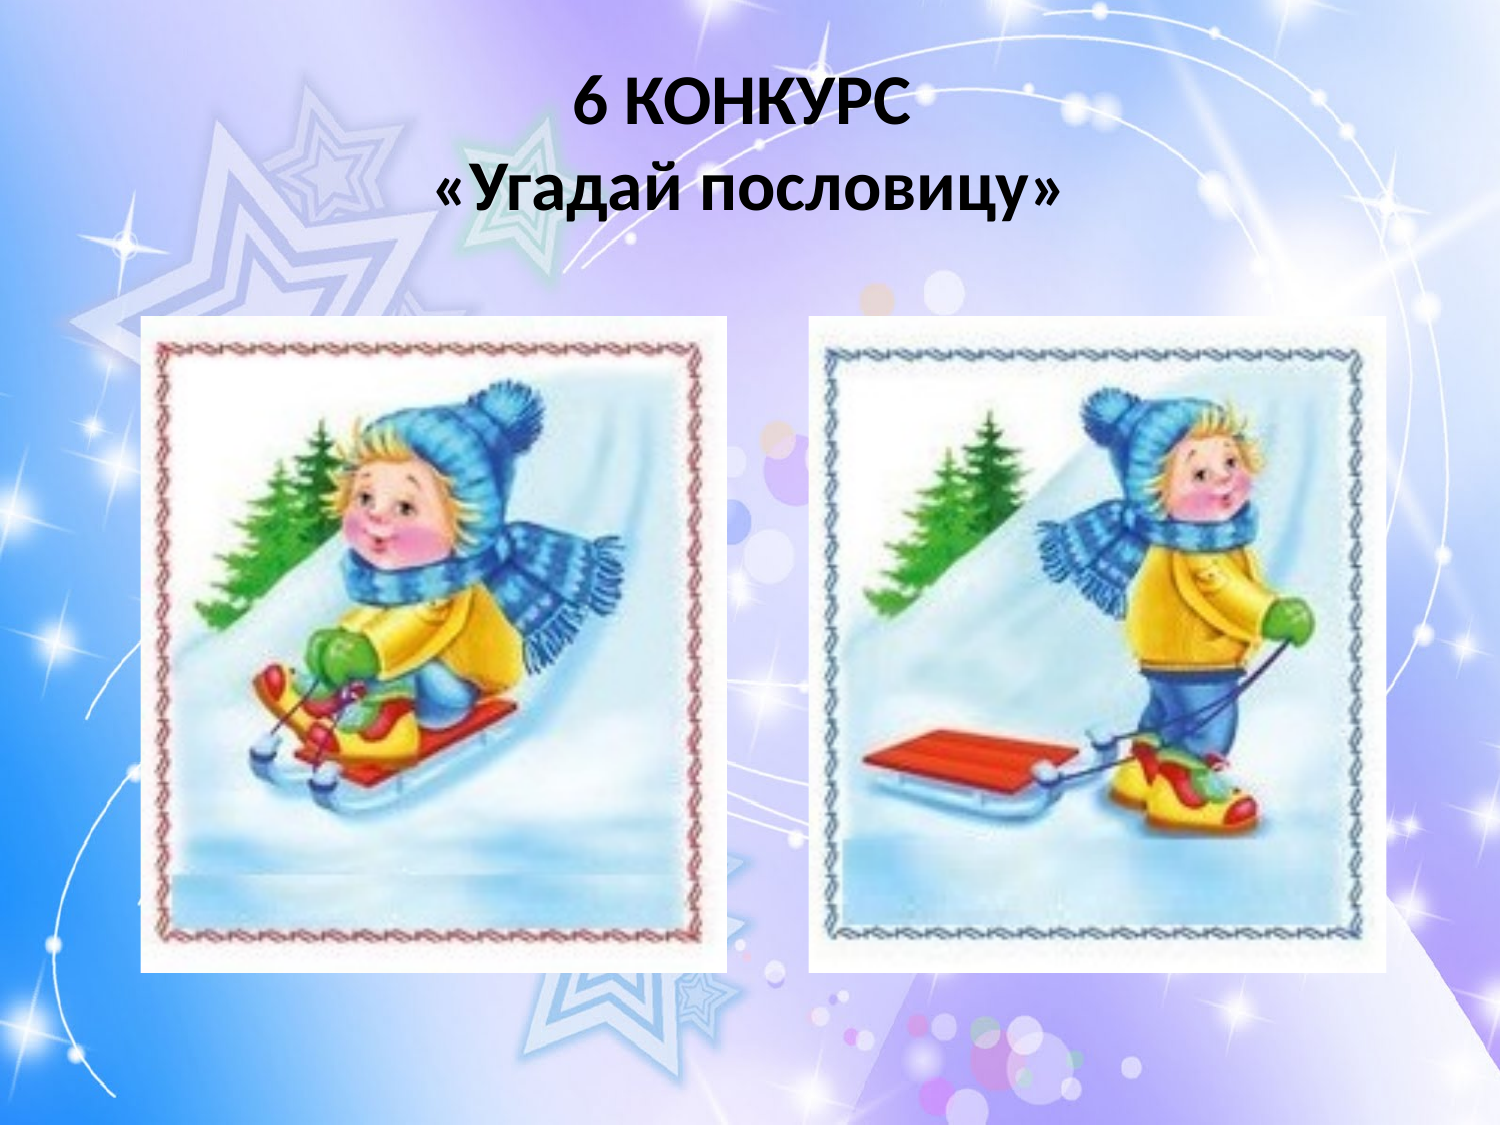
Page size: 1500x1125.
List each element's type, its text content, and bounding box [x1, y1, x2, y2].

picture [0, 0, 1500, 1125]
title 6 КОНКУРС «Угадай пословицу» [75, 45, 1425, 233]
